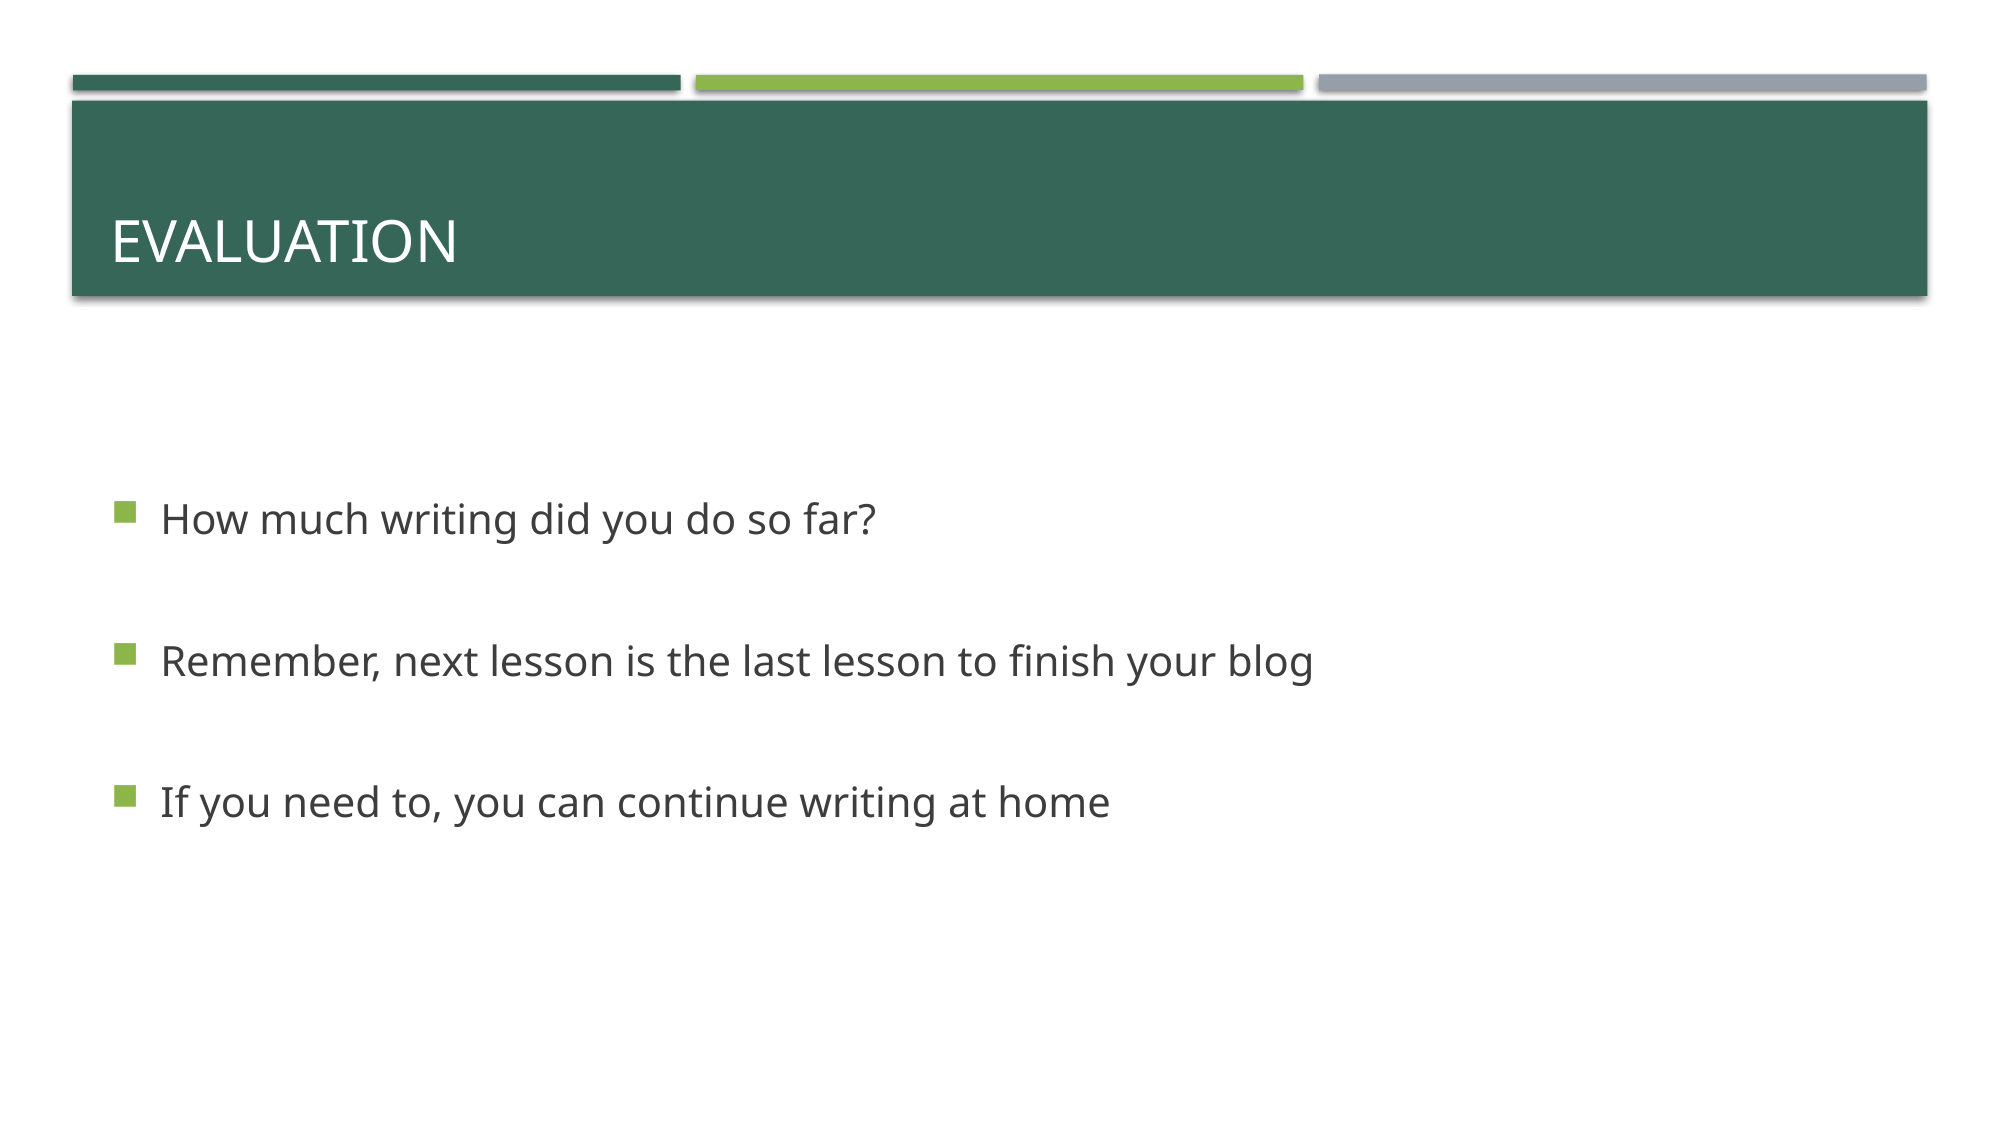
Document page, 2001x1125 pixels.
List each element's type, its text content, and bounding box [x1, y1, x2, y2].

title Evaluation [95, 115, 1905, 282]
list How much writing did you do so far? Remember, next lesson is the last lesson to finish your blog If you need to, you can continue writing at home [95, 357, 1905, 962]
